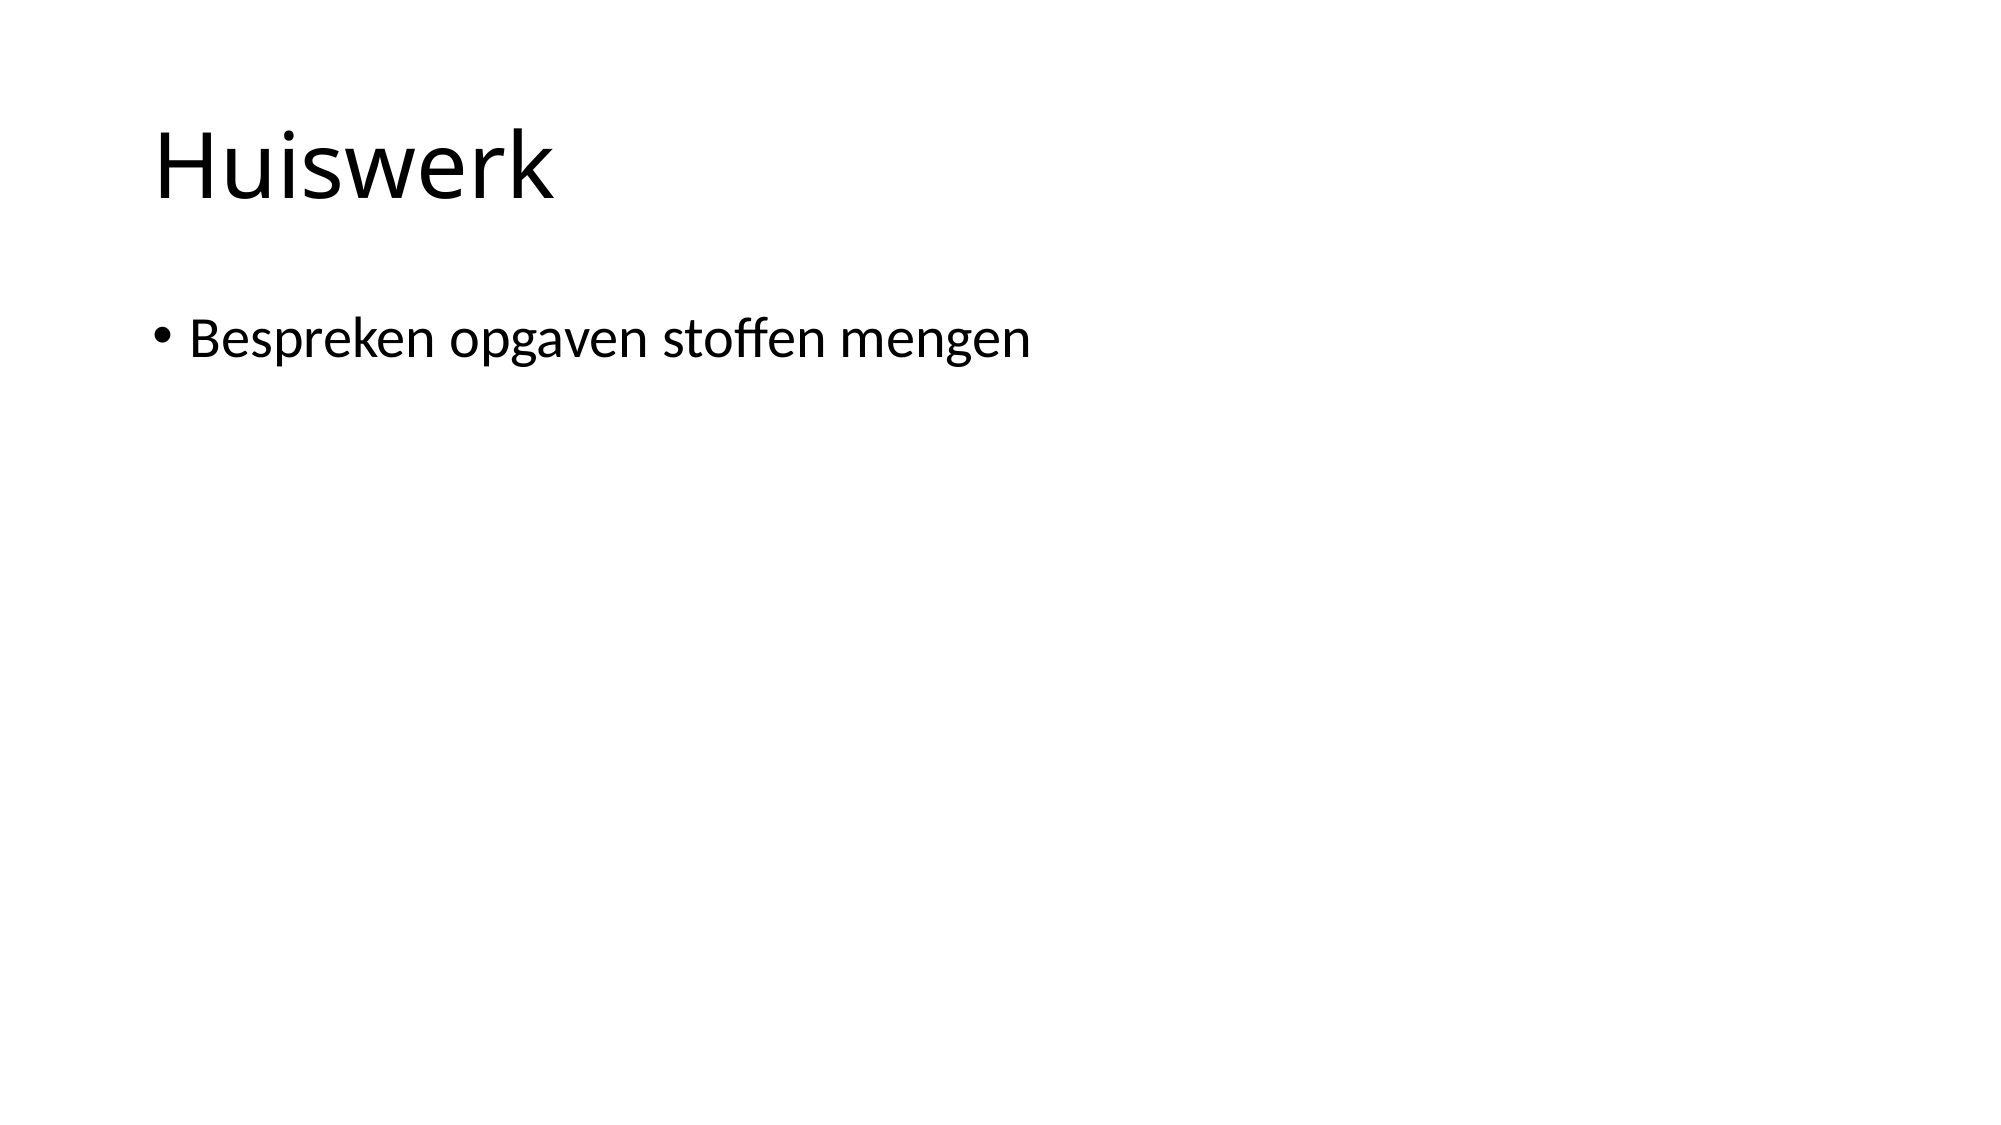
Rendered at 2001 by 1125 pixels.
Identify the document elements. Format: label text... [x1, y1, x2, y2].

list Bespreken opgaven stoffen mengen [137, 299, 1863, 1014]
title Huiswerk [137, 59, 1863, 278]
